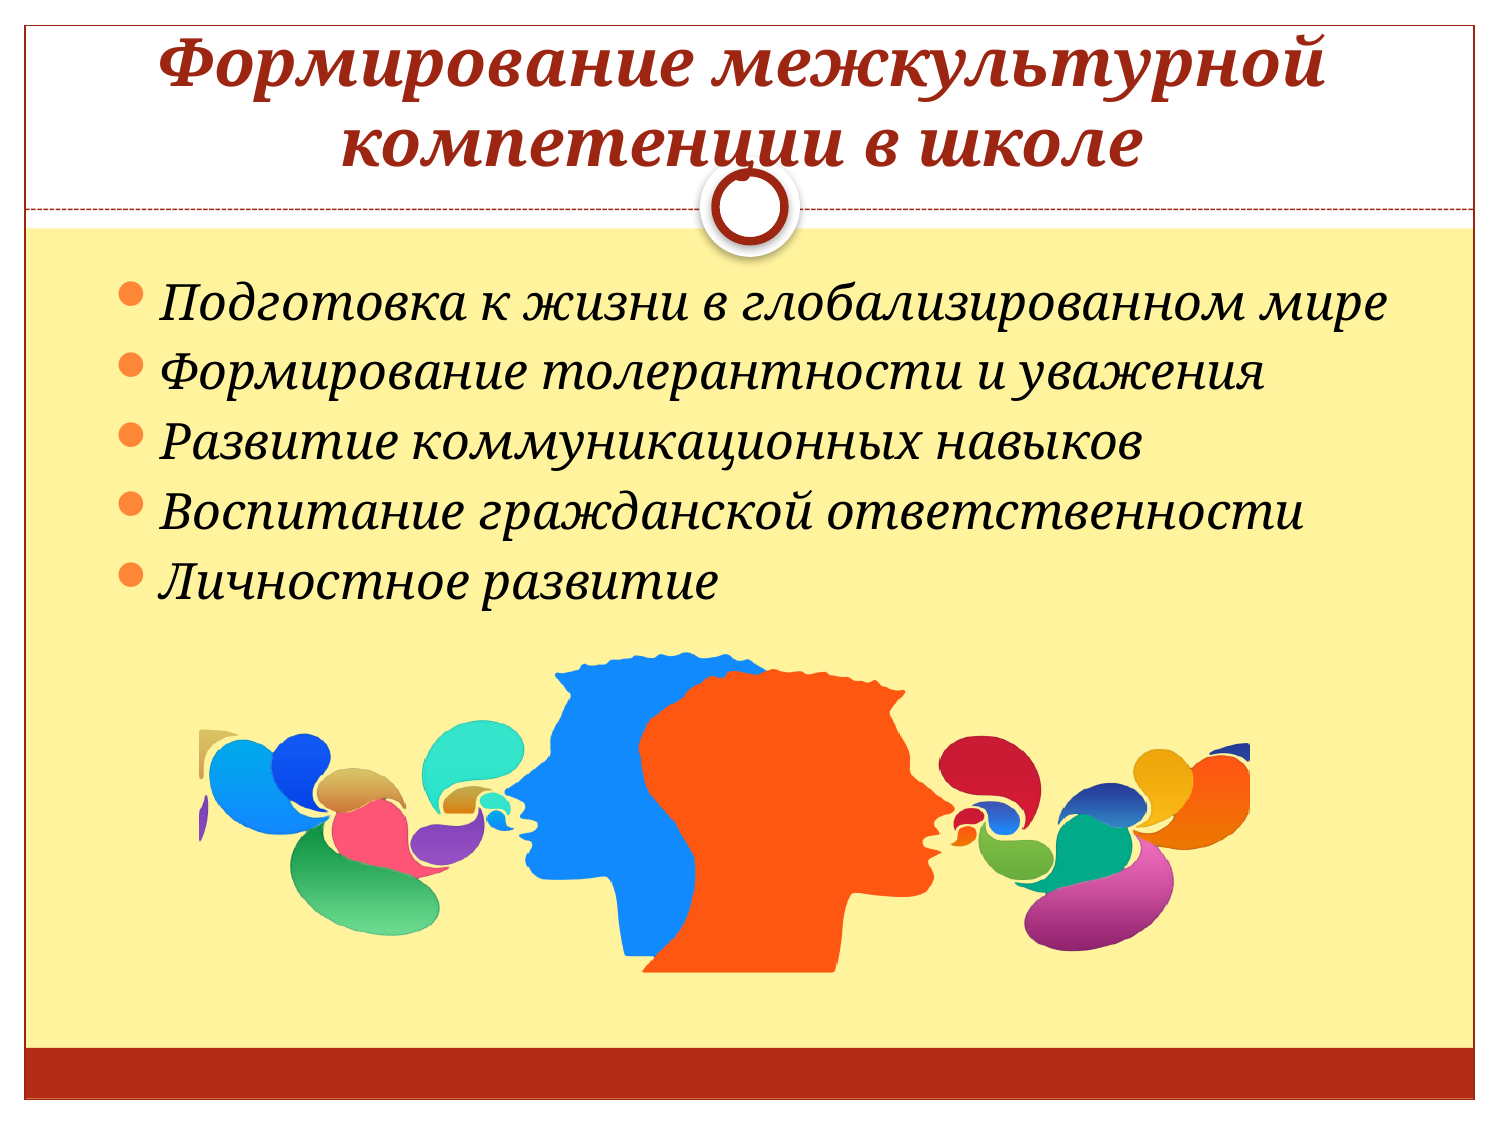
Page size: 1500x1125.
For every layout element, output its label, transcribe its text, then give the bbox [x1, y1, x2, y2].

list Подготовка к жизни в глобализированном мире Формирование толерантности и уважения Развитие коммуникационных навыков Воспитание гражданской ответственности Личностное развитие [100, 262, 1418, 950]
picture [198, 573, 1251, 1036]
title Формирование межкультурной компетенции в школе [41, 42, 1445, 188]
